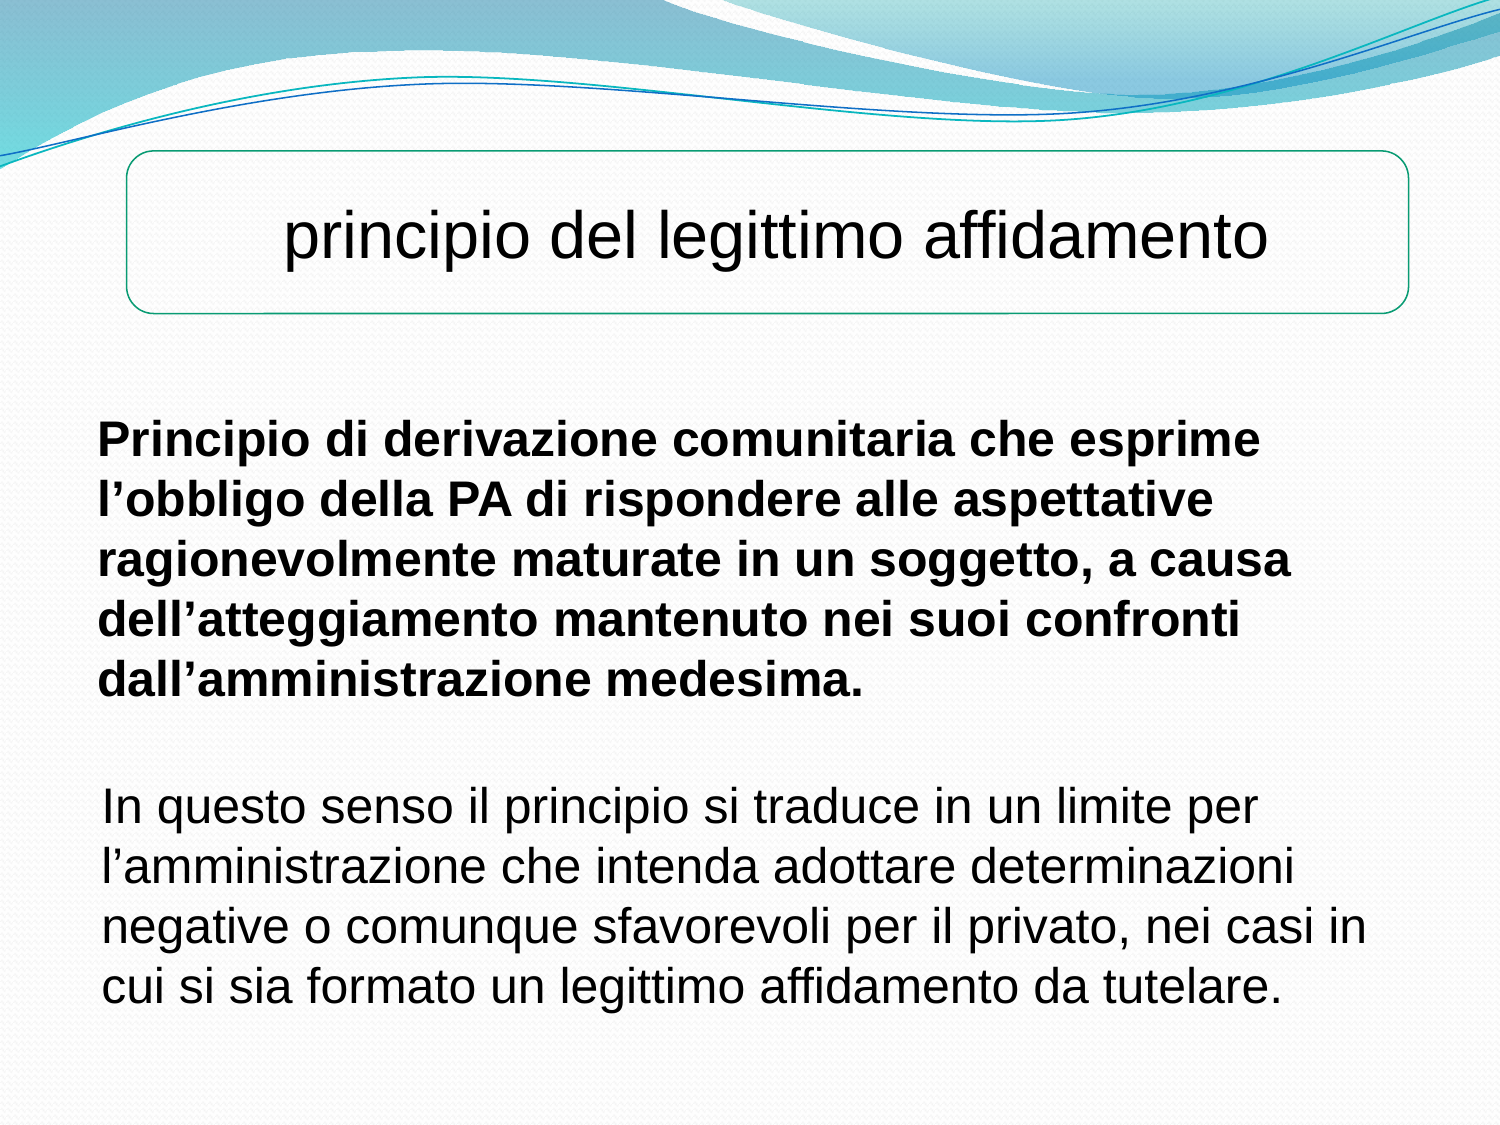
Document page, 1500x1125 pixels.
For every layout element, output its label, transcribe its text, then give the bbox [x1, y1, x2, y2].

text_box principio del legittimo affidamento [125, 150, 1410, 315]
text_box Principio di derivazione comunitaria che esprime l’obbligo della PA di rispondere alle aspettative ragionevolmente maturate in un soggetto, a causa dell’atteggiamento mantenuto nei suoi confronti dall’amministrazione medesima. [64, 373, 1470, 740]
text_box In questo senso il principio si traduce in un limite per l’amministrazione che intenda adottare determinazioni negative o comunque sfavorevoli per il privato, nei casi in cui si sia formato un legittimo affidamento da tutelare. [86, 765, 1437, 1021]
